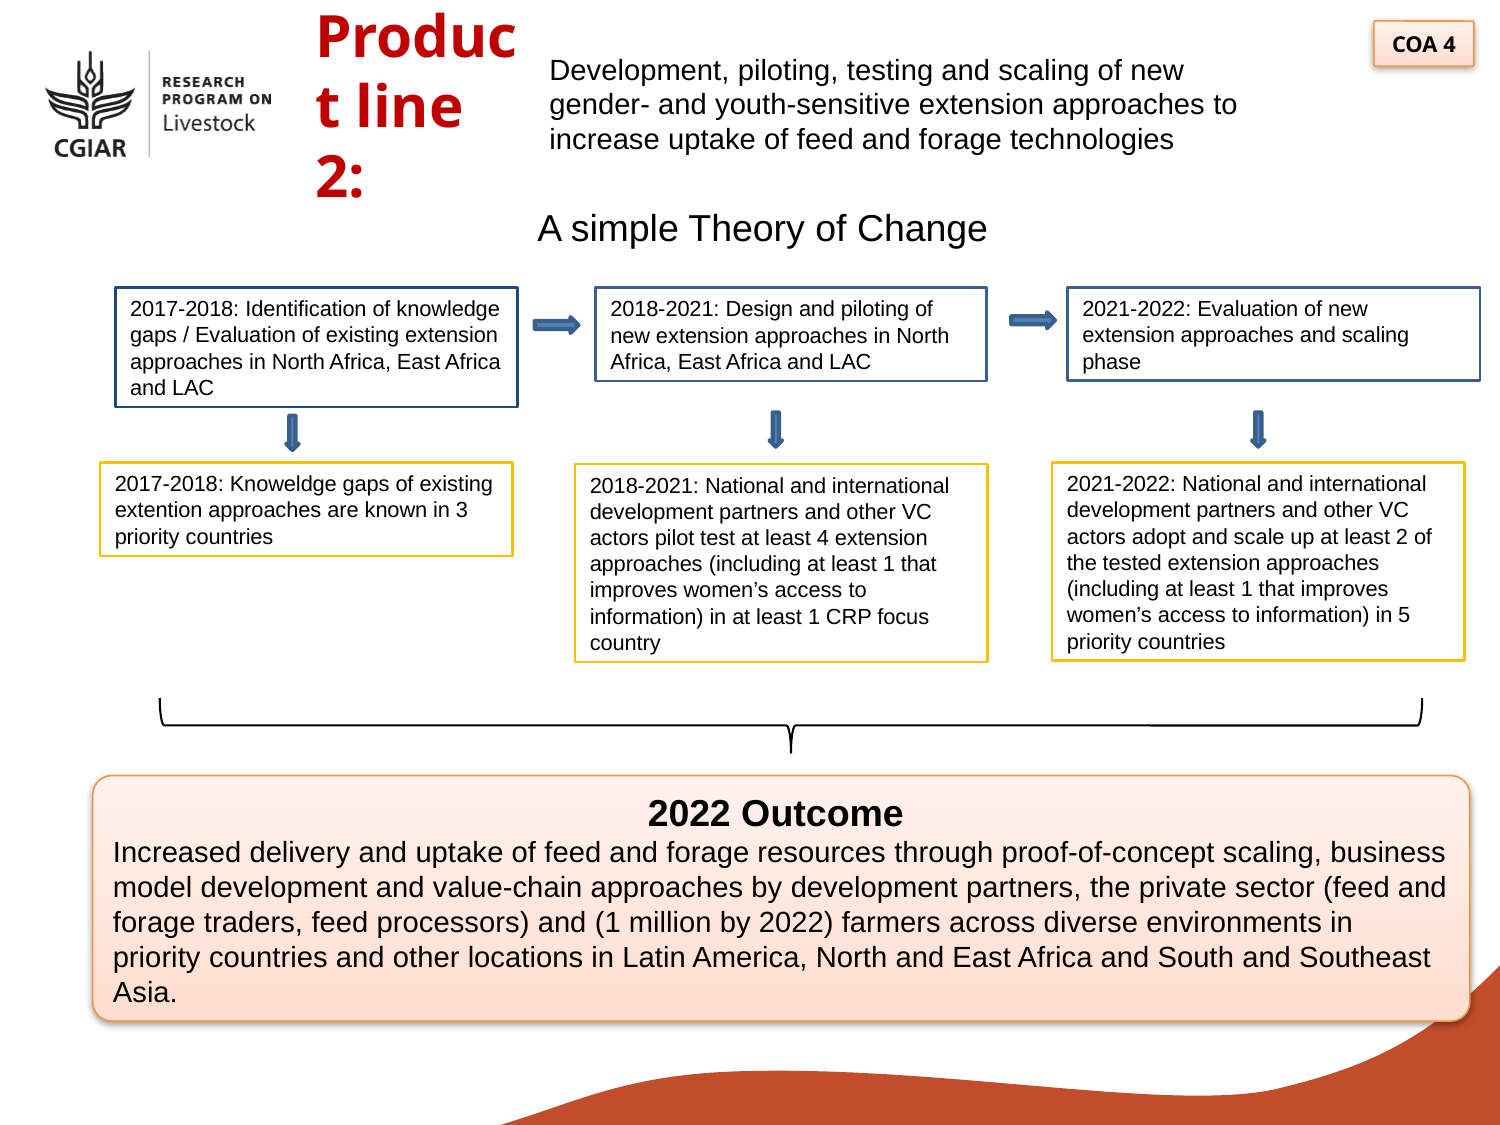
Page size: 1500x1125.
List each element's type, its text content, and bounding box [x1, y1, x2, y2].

text_box Development, piloting, testing and scaling of new gender- and youth-sensitive extension approaches to increase uptake of feed and forage technologies [534, 43, 1285, 164]
text_box 2021-2022: Evaluation of new extension approaches and scaling phase [1067, 287, 1480, 381]
text_box [284, 413, 301, 453]
text_box 2017-2018: Knoweldge gaps of existing extention approaches are known in 3 priority countries [99, 462, 513, 556]
text_box [158, 698, 1423, 754]
list Product line 2: [300, 33, 535, 175]
text_box A simple Theory of Change [522, 196, 1003, 256]
picture [45, 51, 271, 157]
text_box [767, 410, 785, 449]
text_box 2018-2021: National and international development partners and other VC actors pilot test at least 4 extension approaches (including at least 1 that improves women’s access to information) in at least 1 CRP focus country [575, 463, 988, 663]
text_box 2018-2021: Design and piloting of new extension approaches in North Africa, East Africa and LAC [595, 287, 987, 382]
text_box [1009, 310, 1058, 331]
text_box 2017-2018: Identification of knowledge gaps / Evaluation of existing extension approaches in North Africa, East Africa and LAC [115, 287, 518, 408]
text_box COA 4 [1373, 20, 1475, 67]
text_box [532, 315, 581, 335]
text_box 2022 Outcome Increased delivery and uptake of feed and forage resources through proof-of-concept scaling, business model development and value-chain approaches by development partners, the private sector (feed and forage traders, feed processors) and (1 million by 2022) farmers across diverse environments in priority countries and other locations in Latin America, North and East Africa and South and Southeast Asia. [91, 774, 1471, 1022]
text_box [1250, 410, 1267, 449]
text_box 2021-2022: National and international development partners and other VC actors adopt and scale up at least 2 of the tested extension approaches (including at least 1 that improves women’s access to information) in 5 priority countries [1052, 462, 1465, 661]
